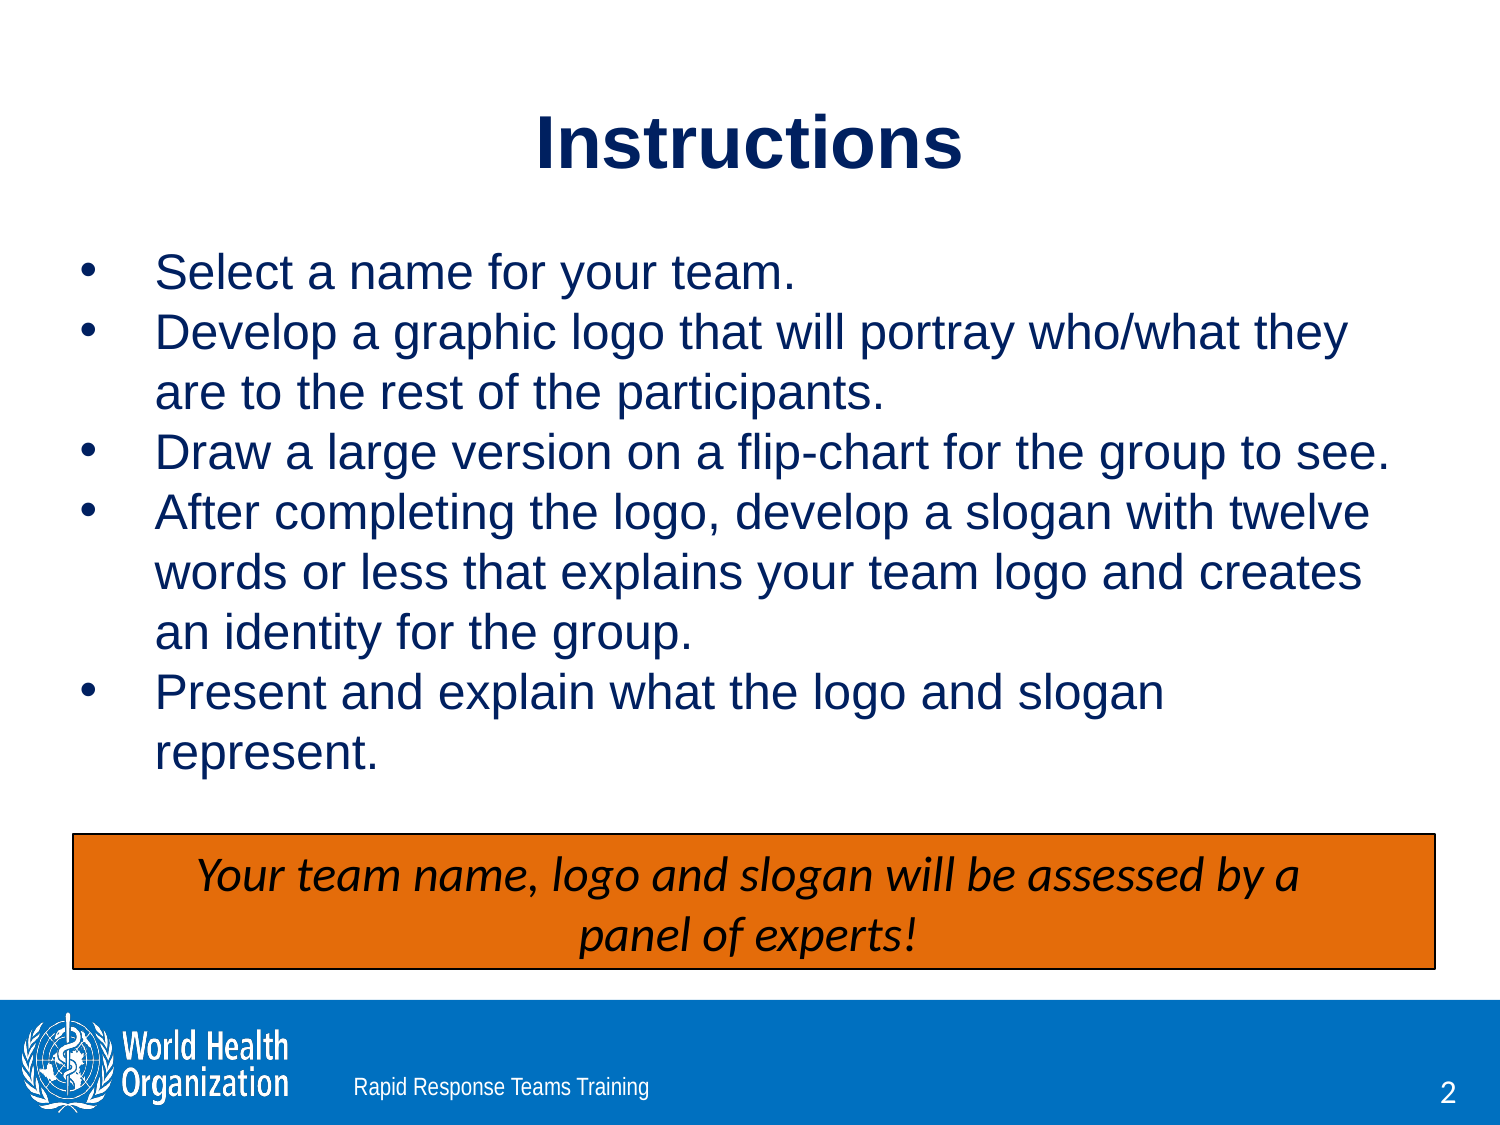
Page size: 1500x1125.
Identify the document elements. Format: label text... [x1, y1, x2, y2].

text_box Select a name for your team. Develop a graphic logo that will portray who/what they are to the rest of the participants. Draw a large version on a flip-chart for the group to see. After completing the logo, develop a slogan with twelve words or less that explains your team logo and creates an identity for the group. Present and explain what the logo and slogan represent. [64, 231, 1413, 787]
picture [21, 1012, 288, 1113]
text_box Your team name, logo and slogan will be assessed by a panel of experts! [73, 834, 1435, 969]
title Instructions [75, 45, 1425, 233]
